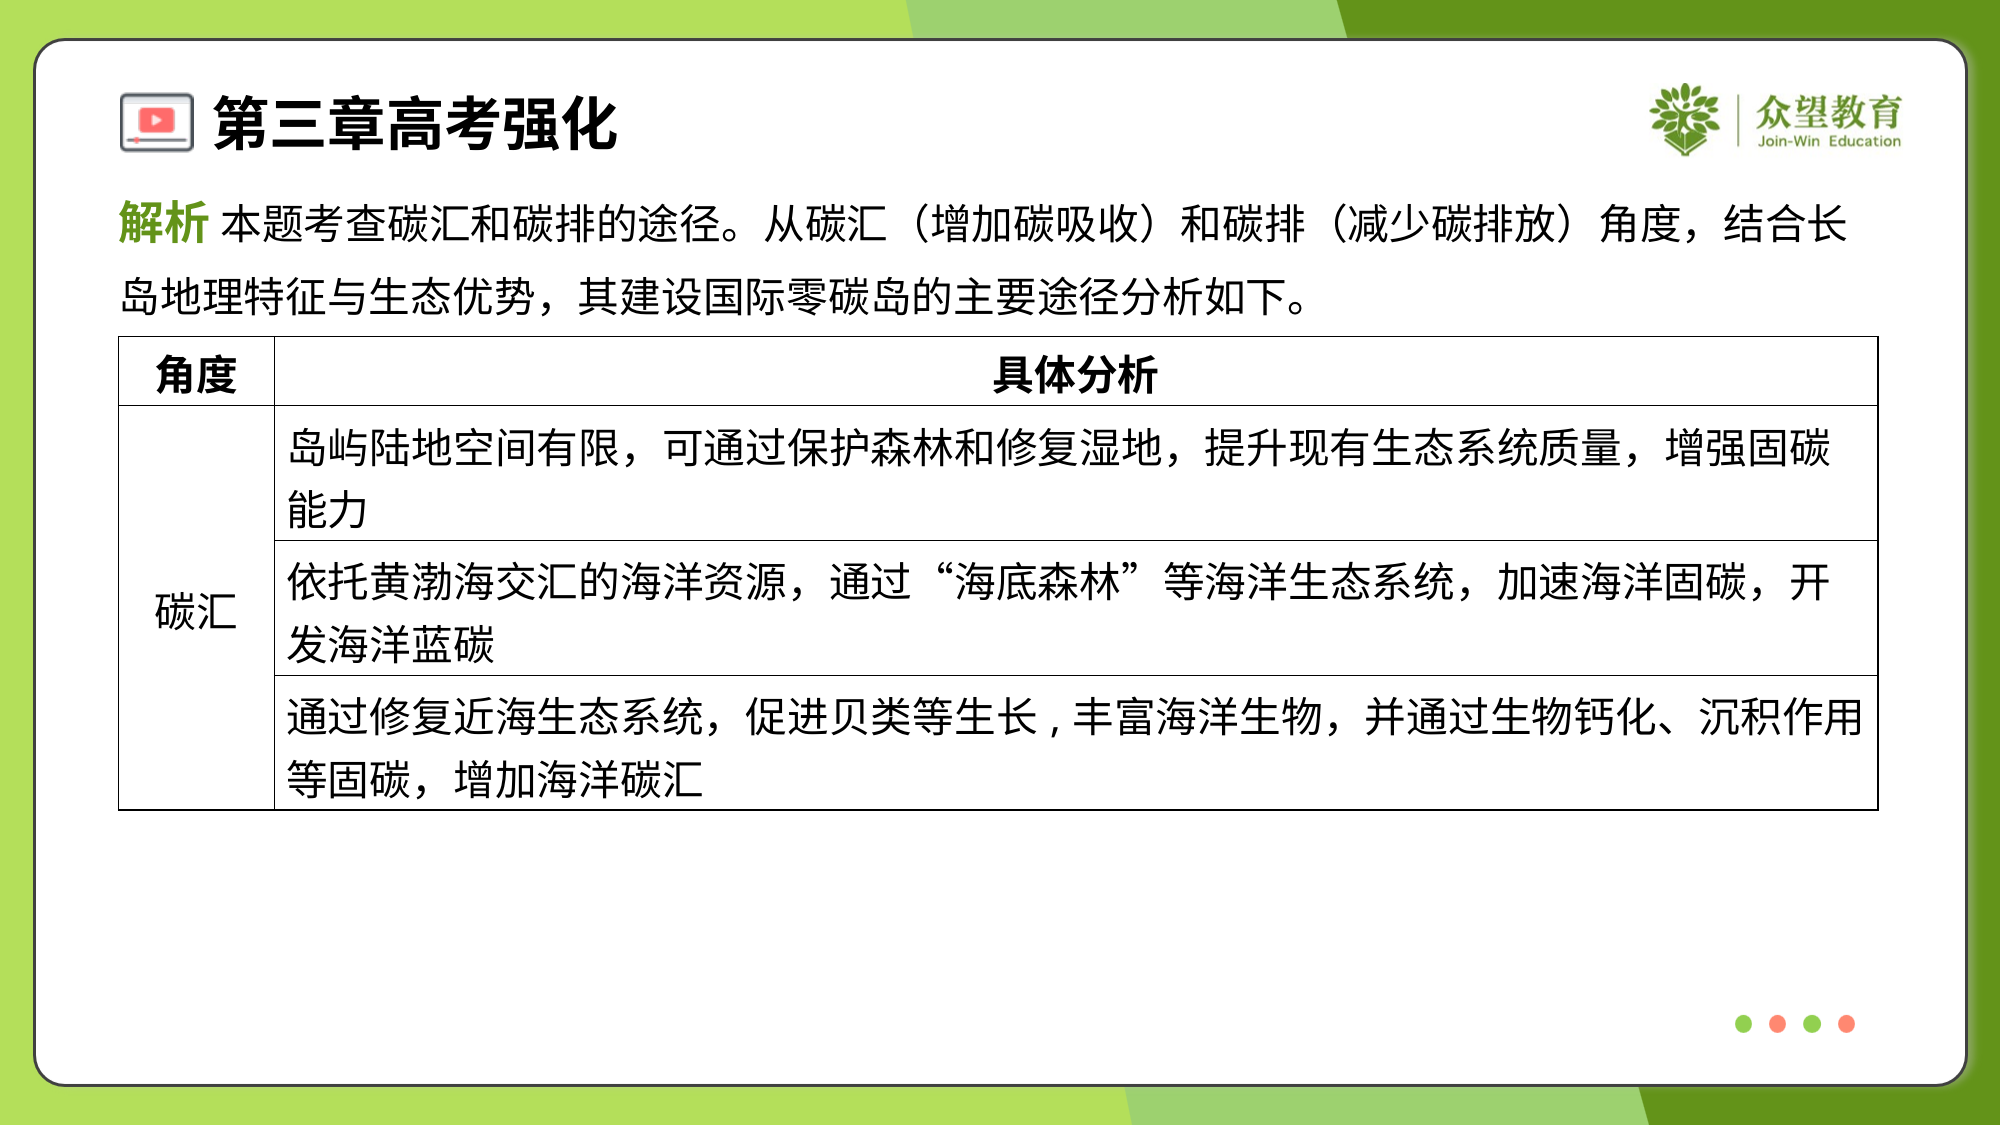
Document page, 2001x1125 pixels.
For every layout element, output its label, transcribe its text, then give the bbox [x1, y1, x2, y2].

text_box 解析 本题考查碳汇和碳排的途径。从碳汇（增加碳吸收）和碳排（减少碳排放）角度，结合长 岛地理特征与生态优势，其建设国际零碳岛的主要途径分析如下。 [118, 164, 1883, 314]
picture [0, 0, 2000, 1125]
table_cell 通过修复近海生态系统，促进贝类等生长,丰富海洋生物，并通过生物钙化、沉积作用 等固碳，增加海洋碳汇 [275, 676, 1877, 809]
table_header 具体分析 [275, 337, 1877, 405]
table_cell 岛屿陆地空间有限，可通过保护森林和修复湿地，提升现有生态系统质量，增强固碳 能力 [275, 406, 1877, 540]
table_cell 依托黄渤海交汇的海洋资源，通过“海底森林”等海洋生态系统，加速海洋固碳，开 发海洋蓝碳 [275, 541, 1877, 675]
table_header 角度 [119, 337, 274, 405]
table_cell 碳汇 [119, 406, 274, 809]
